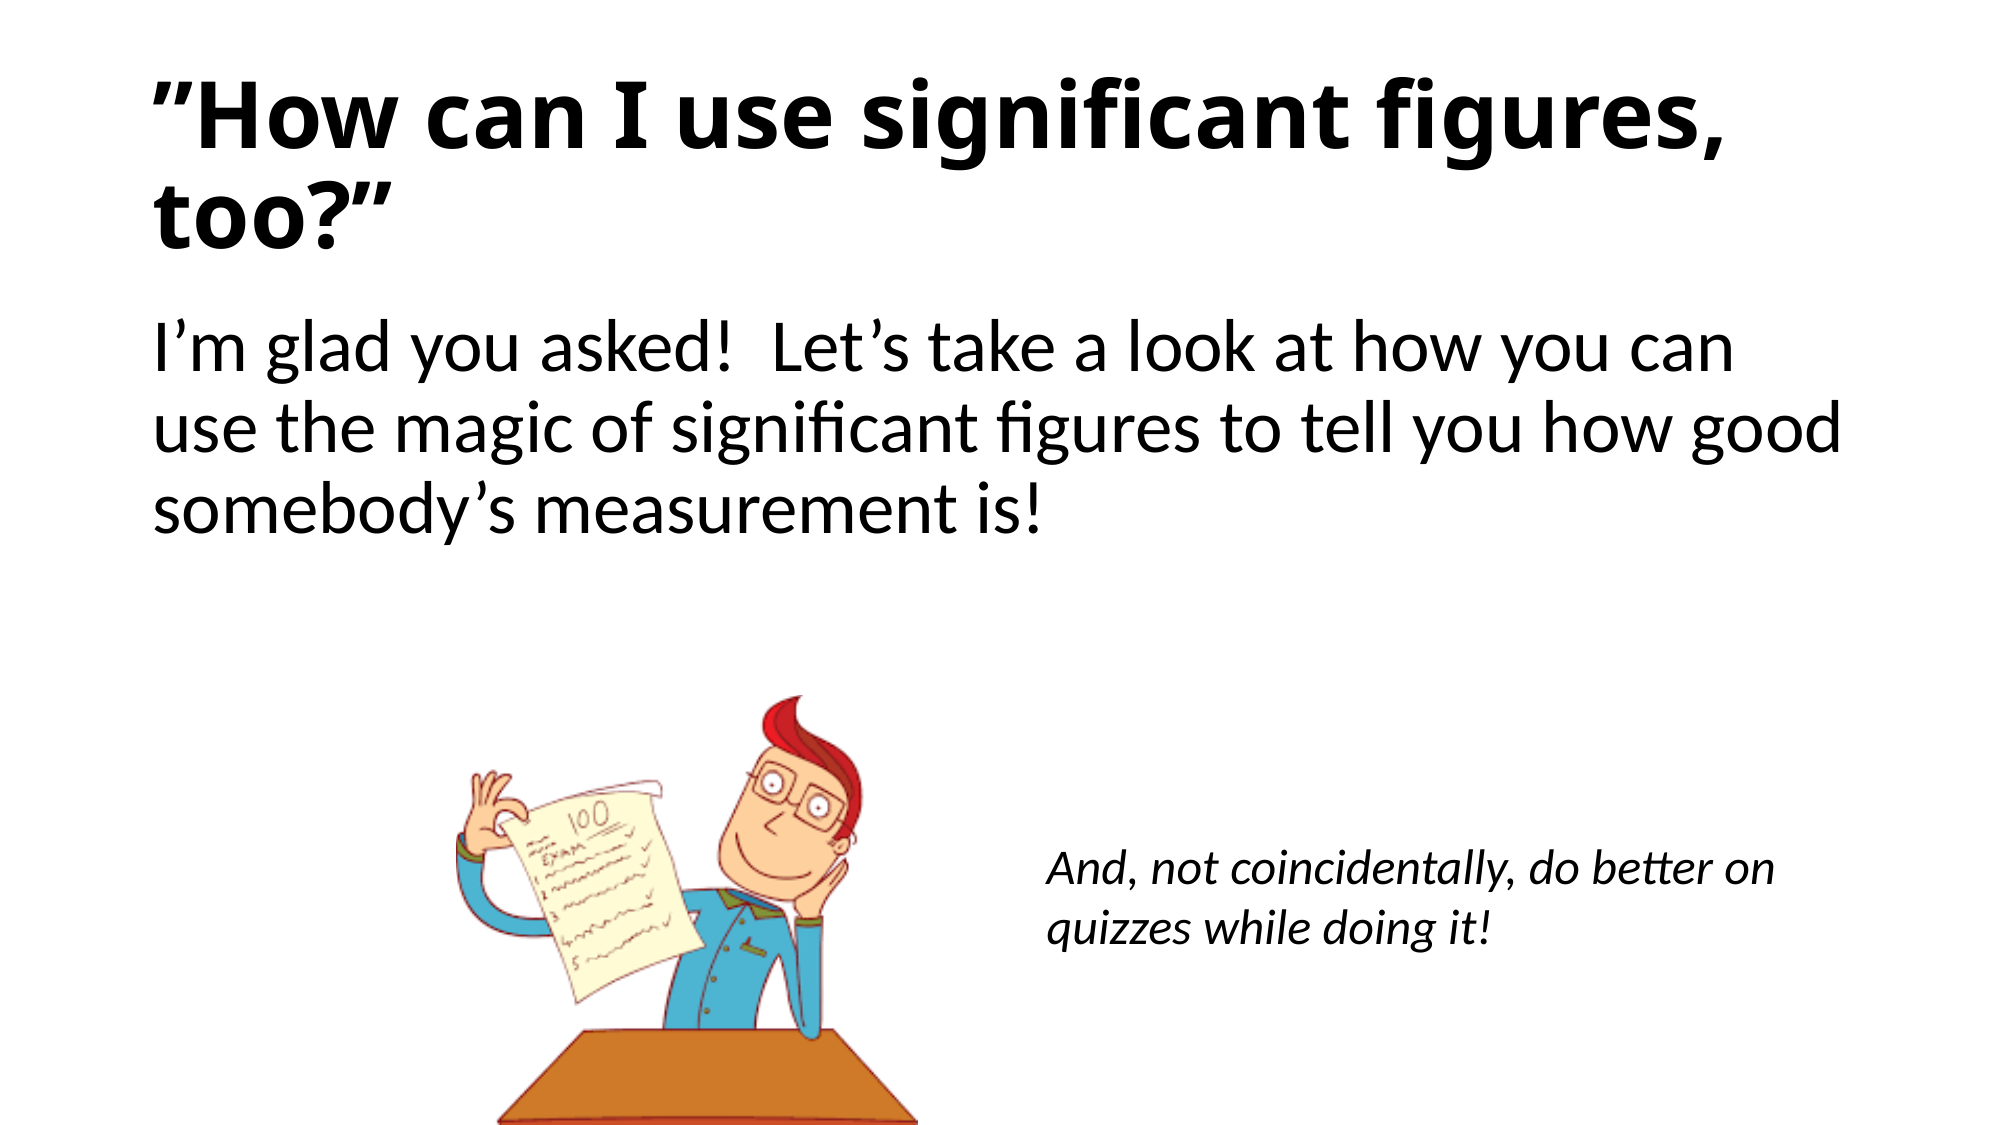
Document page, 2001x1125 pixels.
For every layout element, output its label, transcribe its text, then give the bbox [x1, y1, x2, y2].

text_box And, not coincidentally, do better on quizzes while doing it! [1031, 827, 1807, 962]
list I’m glad you asked! Let’s take a look at how you can use the magic of significant figures to tell you how good somebody’s measurement is! [137, 299, 1863, 614]
picture [456, 695, 918, 1125]
title ”How can I use significant figures, too?” [137, 59, 1863, 278]
